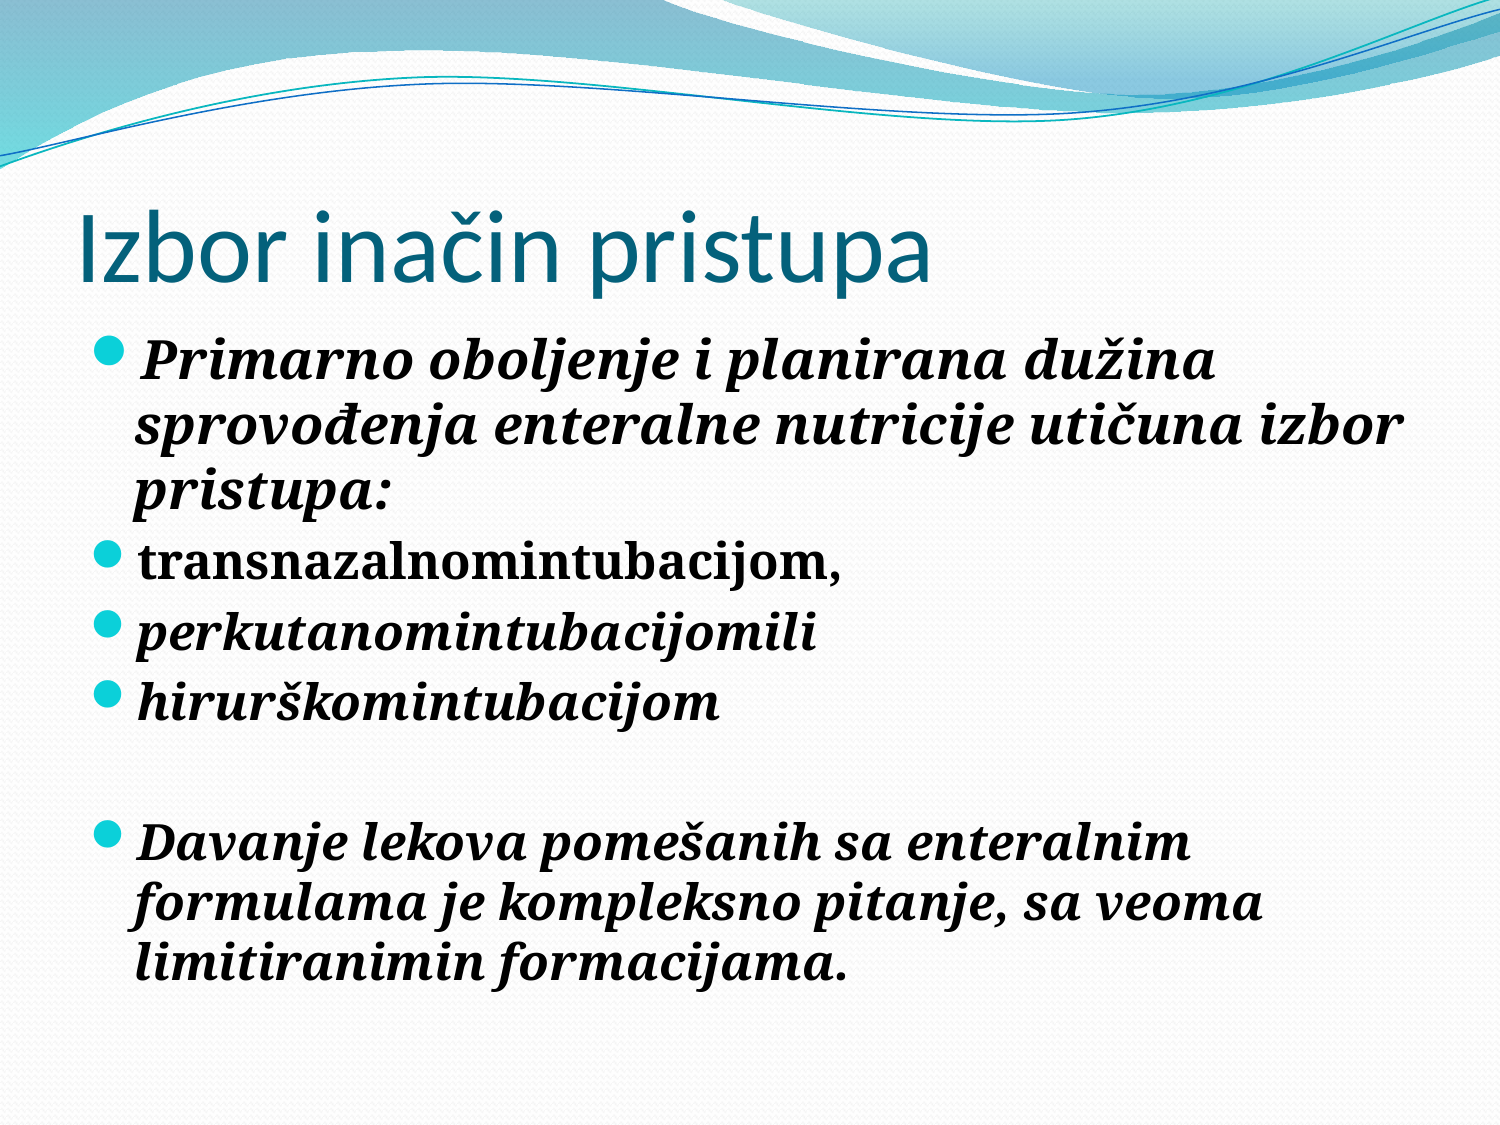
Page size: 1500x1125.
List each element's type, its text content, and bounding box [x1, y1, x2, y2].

list Primarno oboljenje i planirana dužina sprovođenja enteralne nutricije utičuna izbor pristupa: transnazalnomintubacijom, perkutanomintubacijomili hirurškomintubacijom Davanje lekova pomešanih sa enteralnim formulama je kompleksno pitanje, sa veoma limitiranimin formacijama. [75, 317, 1425, 1038]
title Izbor inačin pristupa [75, 115, 1425, 303]
